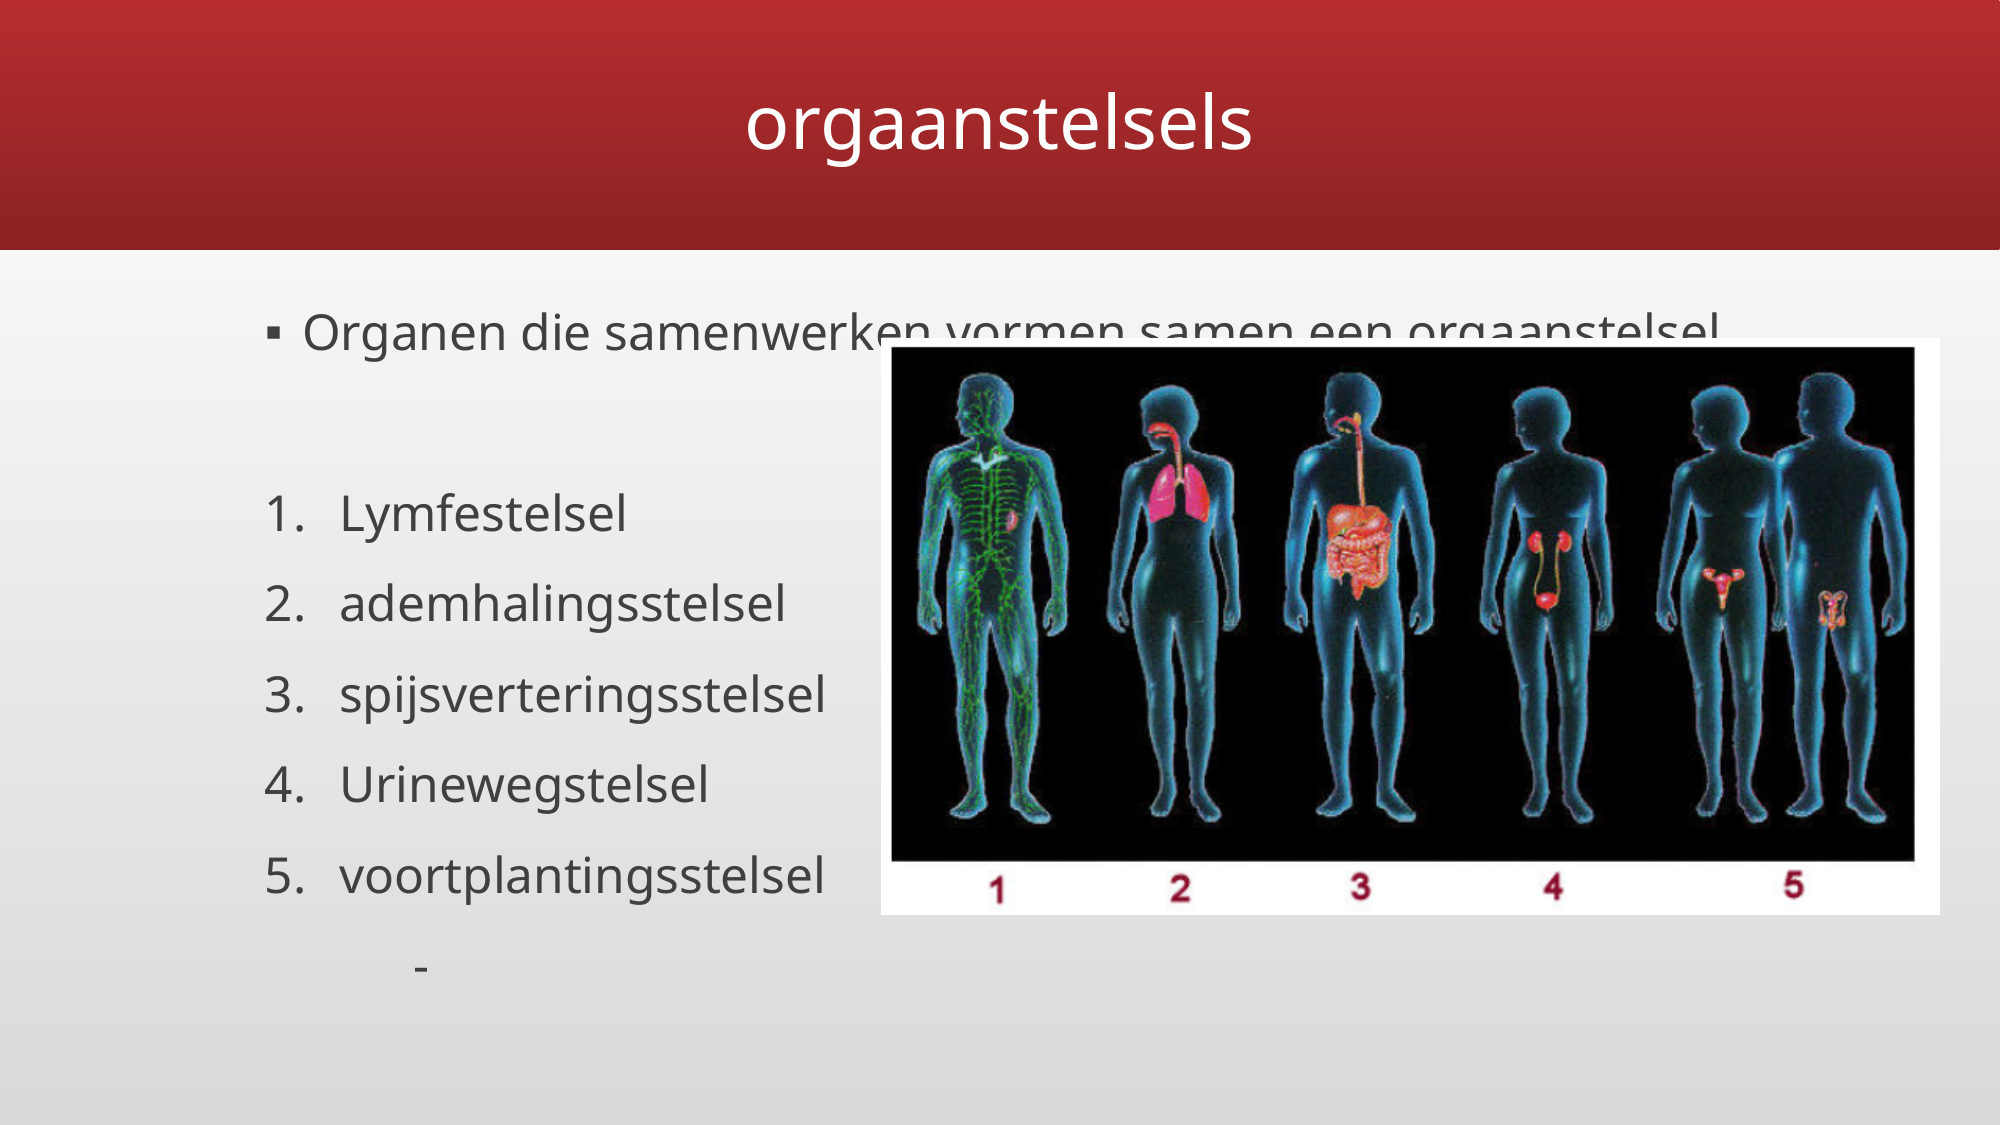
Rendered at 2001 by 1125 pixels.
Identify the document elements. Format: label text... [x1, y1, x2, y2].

list Organen die samenwerken vormen samen een orgaanstelsel Lymfestelsel ademhalingsstelsel spijsverteringsstelsel Urinewegstelsel voortplantingsstelsel - [249, 299, 1750, 1050]
picture [881, 338, 1940, 915]
title orgaanstelsels [174, 16, 1825, 234]
